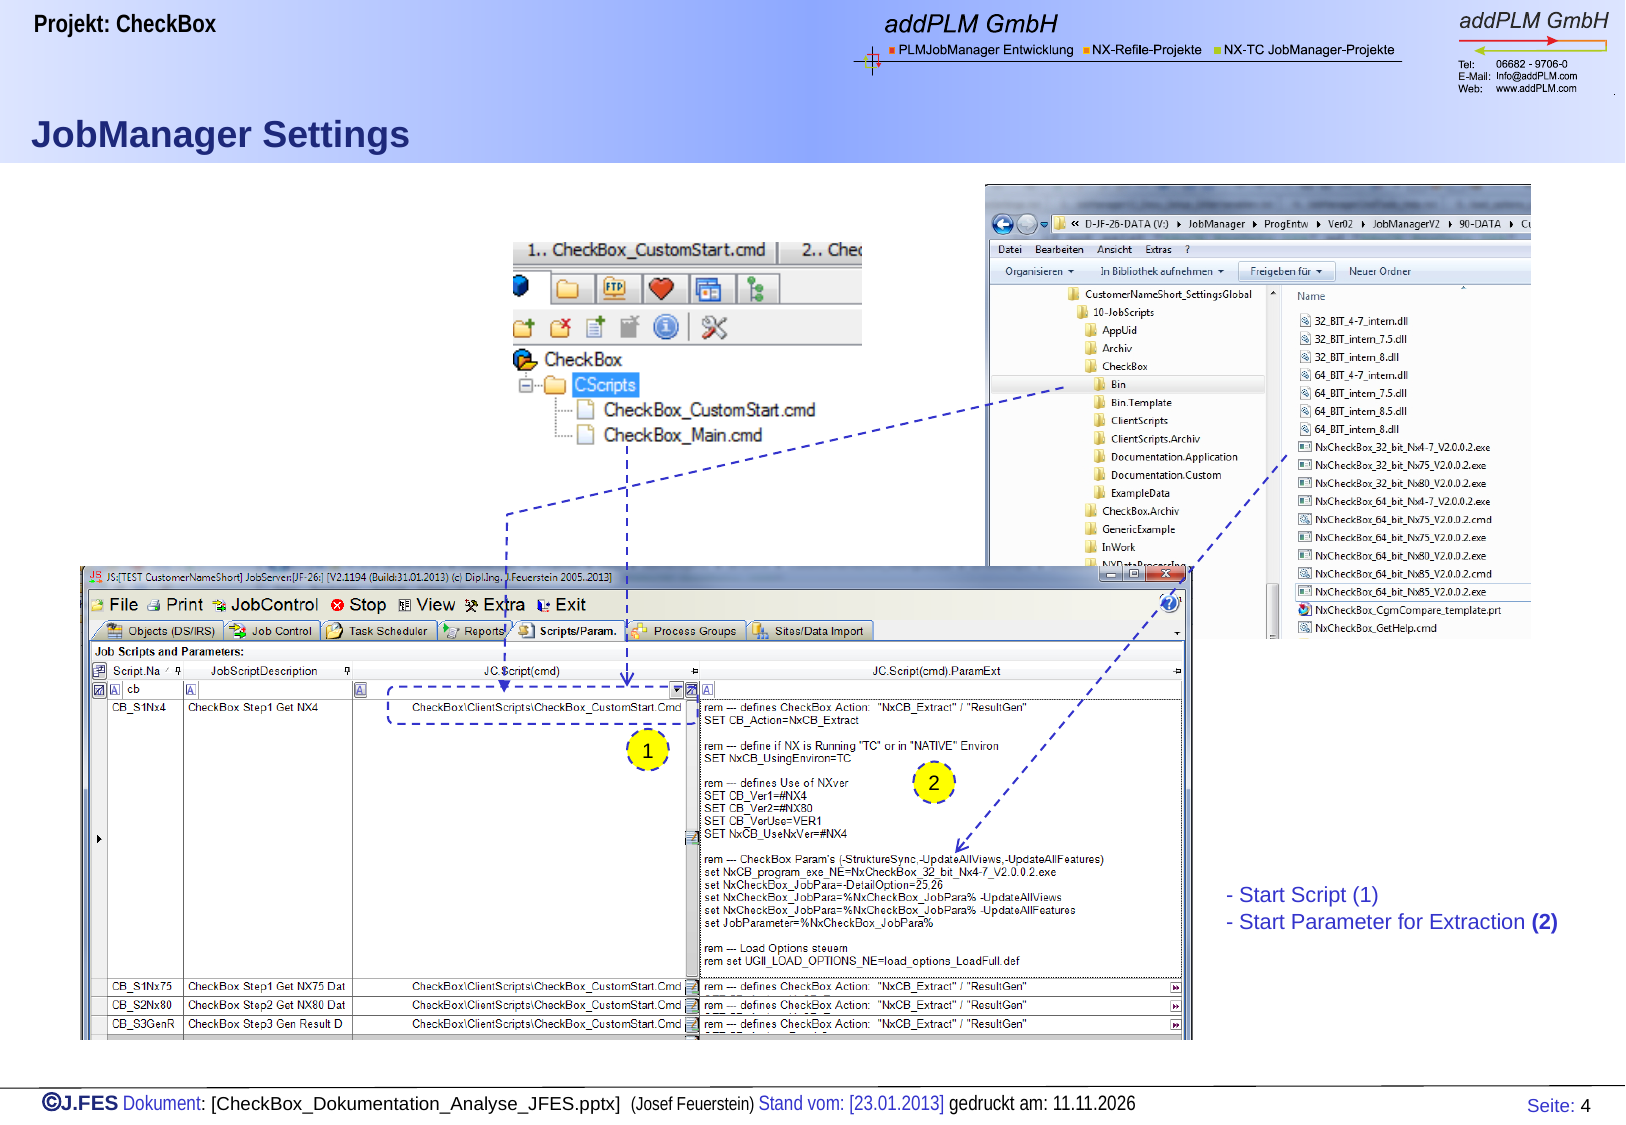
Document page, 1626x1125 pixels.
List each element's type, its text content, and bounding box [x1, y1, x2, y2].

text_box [954, 454, 1287, 854]
picture [80, 566, 1193, 1040]
text_box - Start Script (1) - Start Parameter for Extraction (2) [1211, 873, 1625, 941]
picture [512, 242, 862, 456]
text_box [506, 488, 622, 565]
picture [985, 184, 1531, 639]
text_box [632, 406, 980, 565]
title JobManager Settings [30, 81, 1600, 146]
